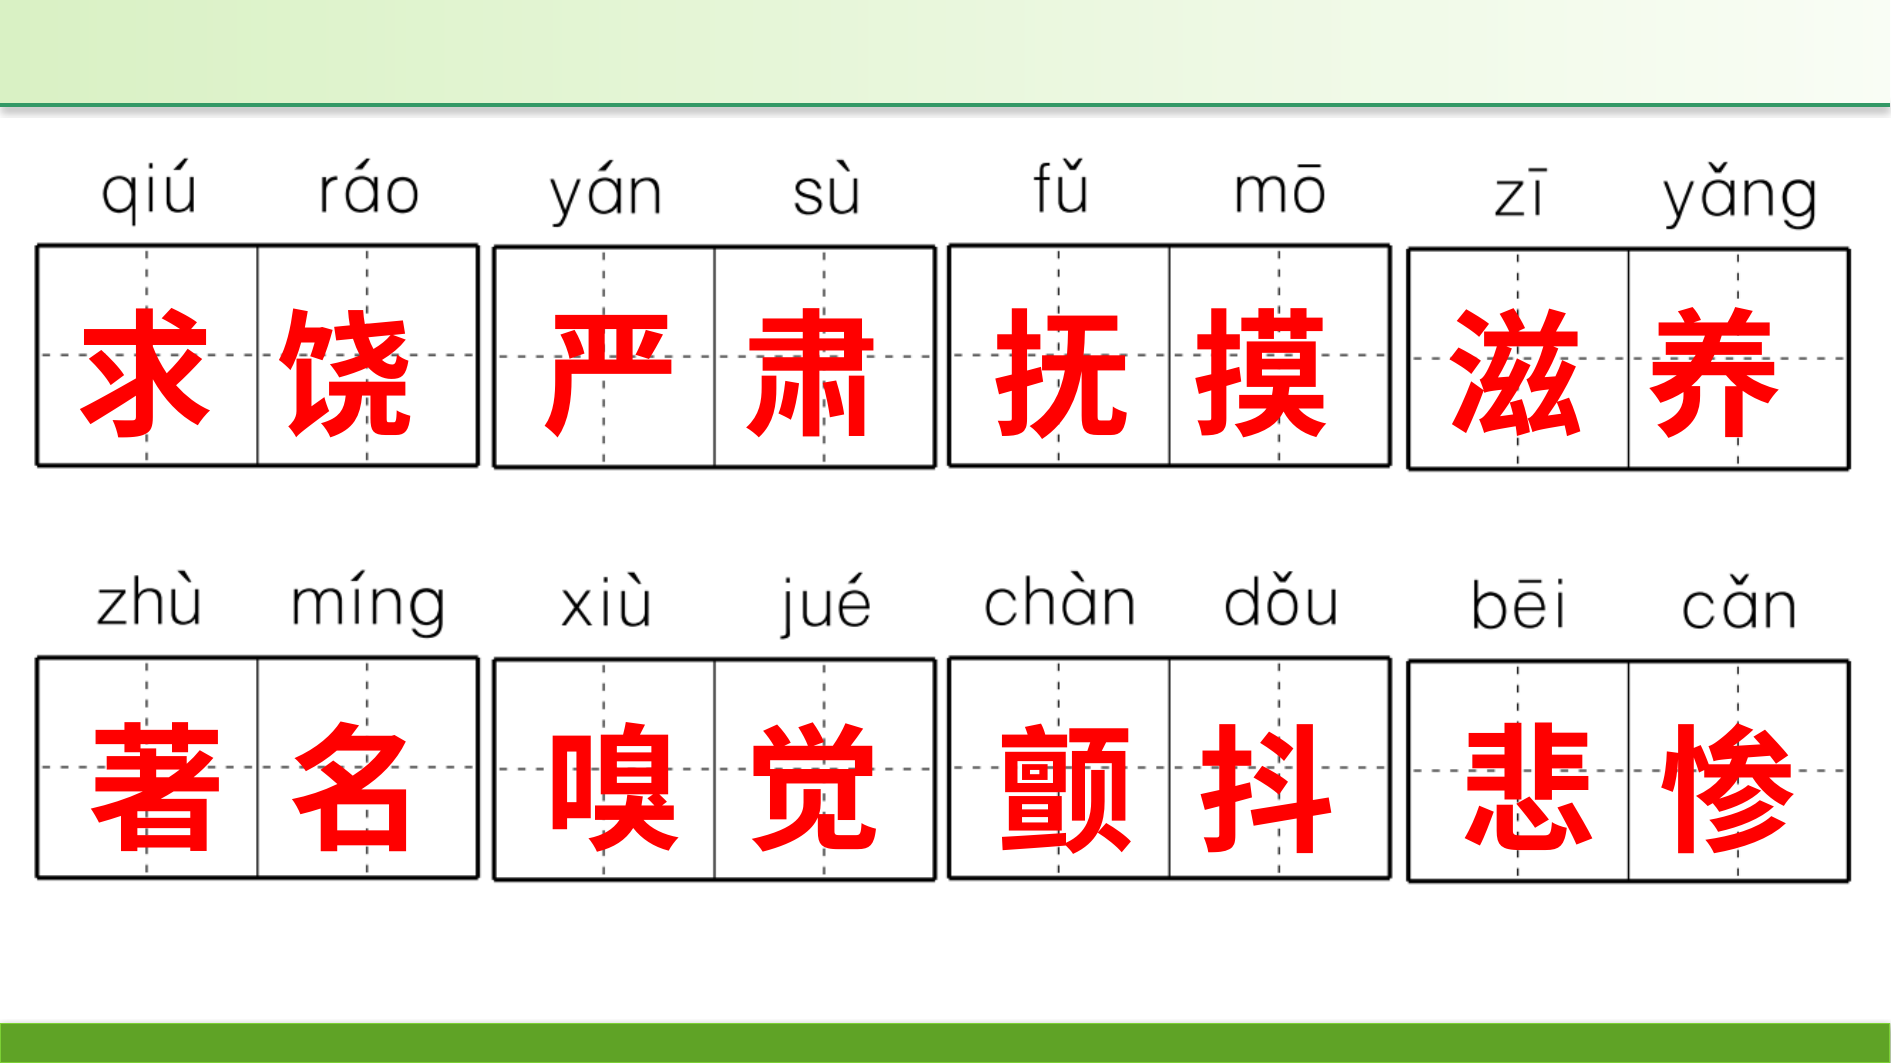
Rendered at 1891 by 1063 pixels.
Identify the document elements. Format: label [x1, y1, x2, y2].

text_box [26, 156, 1858, 887]
